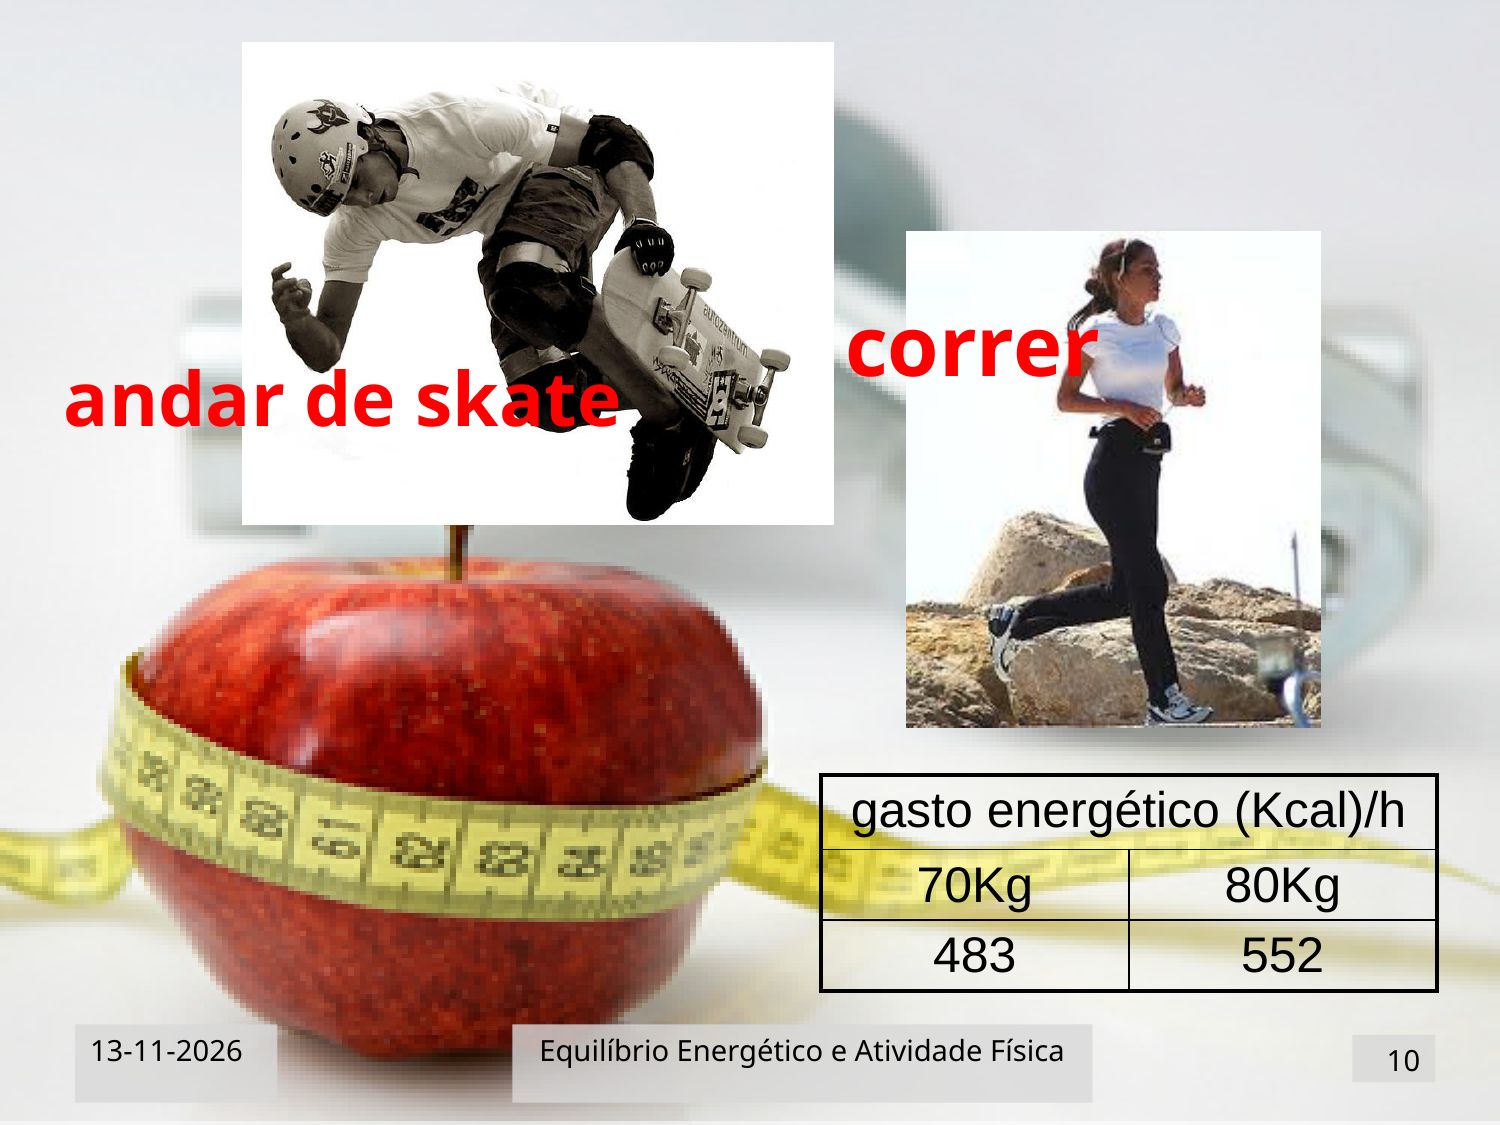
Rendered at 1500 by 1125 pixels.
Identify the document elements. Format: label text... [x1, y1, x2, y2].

footer Equilíbrio Energético e Atividade Física [512, 1024, 1093, 1103]
slide_number 10 [1352, 1034, 1436, 1083]
table_cell 552 [1130, 921, 1435, 989]
title andar de skate [0, 337, 236, 455]
table_cell 80Kg [1130, 850, 1435, 919]
table_header gasto energético (Kcal)/h [823, 777, 1435, 849]
picture [0, 0, 1500, 1125]
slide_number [74, 1024, 278, 1103]
table_cell 70Kg [823, 850, 1128, 919]
table_cell 483 [823, 921, 1128, 989]
text_box correr [838, 290, 901, 395]
